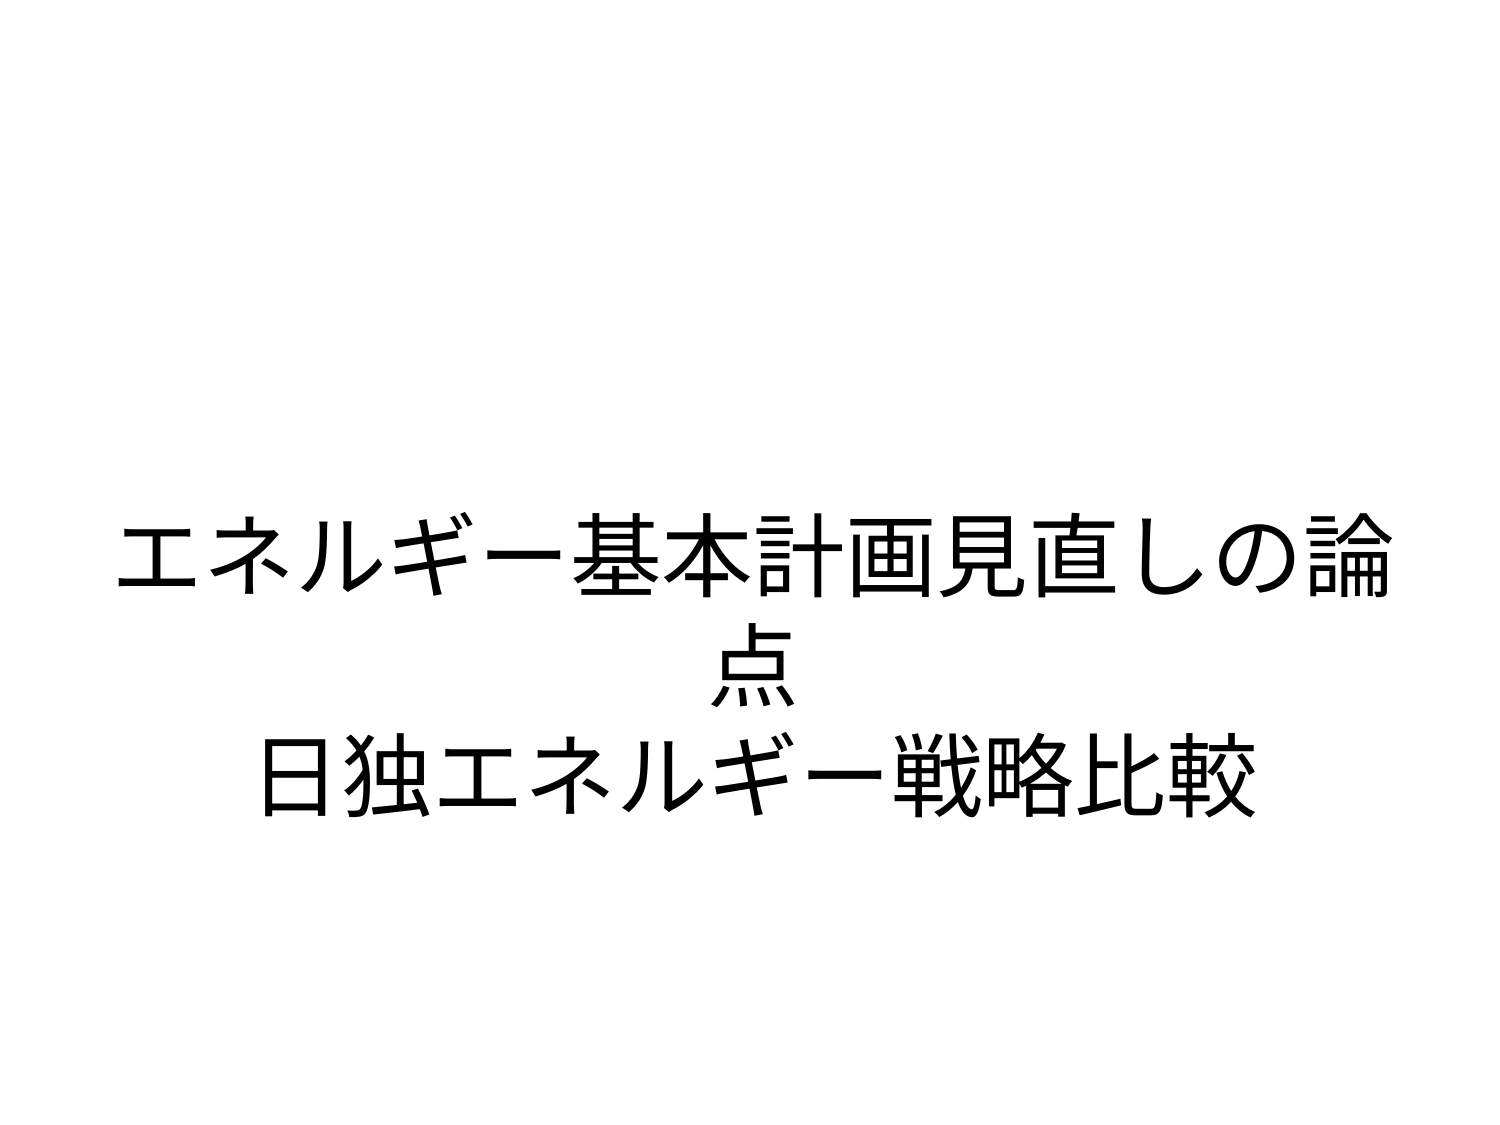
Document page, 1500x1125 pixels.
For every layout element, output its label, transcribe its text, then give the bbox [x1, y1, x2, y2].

text_box エネルギー基本計画見直しの論点 日独エネルギー戦略比較 [68, 491, 1439, 836]
